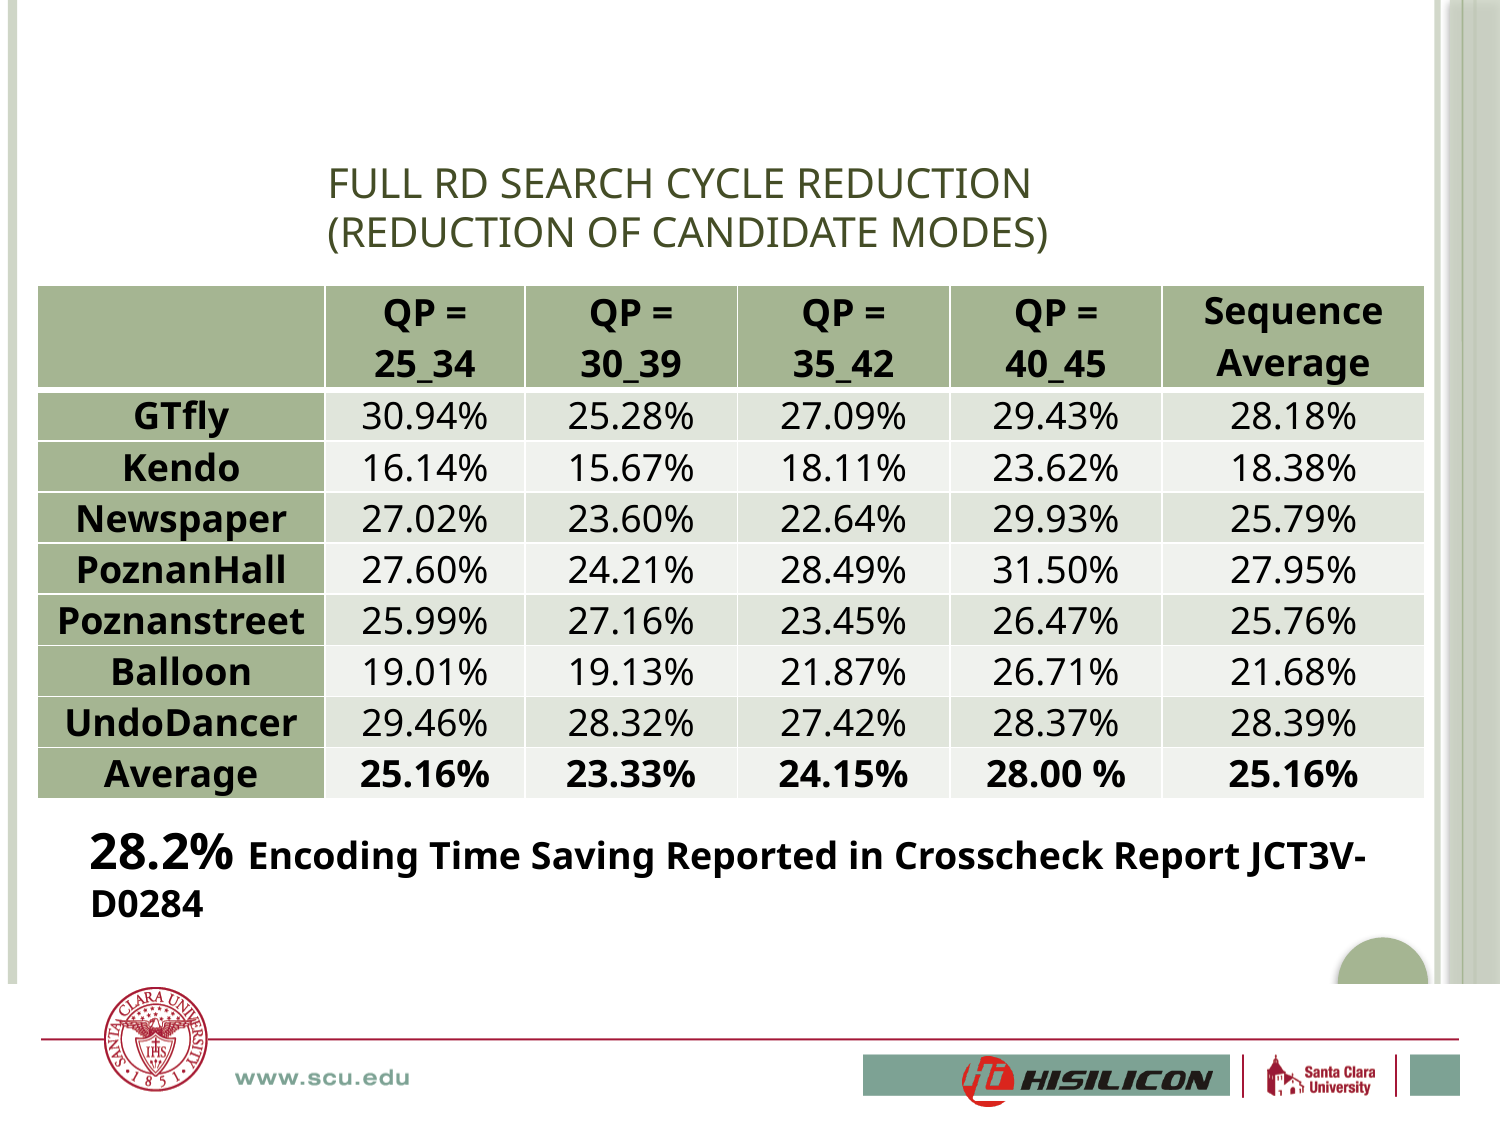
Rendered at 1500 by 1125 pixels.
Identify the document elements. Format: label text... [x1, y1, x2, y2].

table_cell 28.18% [1163, 393, 1424, 440]
table_cell 27.02% [326, 493, 524, 542]
table_cell 25.16% [326, 748, 524, 798]
table_cell 28.00 % [951, 748, 1161, 798]
table_cell Poznanstreet [38, 595, 324, 645]
table_cell 27.09% [738, 393, 949, 440]
table_cell 28.32% [526, 697, 737, 747]
table_cell 16.14% [326, 442, 524, 491]
table_cell 18.11% [738, 442, 949, 491]
table_cell 24.21% [526, 544, 737, 593]
table_cell 30.94% [326, 393, 524, 440]
table_header [38, 286, 324, 387]
table_cell 19.13% [526, 646, 737, 696]
table_header QP = 35_42 [738, 286, 949, 387]
table_cell 27.95% [1163, 544, 1424, 593]
table_cell 25.76% [1163, 595, 1424, 645]
table_header QP = 25_34 [326, 286, 524, 387]
table_cell 25.99% [326, 595, 524, 645]
table_cell 18.38% [1163, 442, 1424, 491]
table_header Sequence Average [1163, 286, 1424, 387]
table_cell 27.42% [738, 697, 949, 747]
table_cell 24.15% [738, 748, 949, 798]
table_cell 23.60% [526, 493, 737, 542]
table_cell 29.43% [951, 393, 1161, 440]
picture [0, 984, 1500, 1125]
table_cell Balloon [38, 646, 324, 696]
table_cell 26.71% [951, 646, 1161, 696]
table_cell 19.01% [326, 646, 524, 696]
table_cell 25.28% [526, 393, 737, 440]
table_cell 21.87% [738, 646, 949, 696]
text_box 28.2% Encoding Time Saving Reported in Crosscheck Report JCT3V-D0284 [74, 812, 1390, 933]
table_cell 21.68% [1163, 646, 1424, 696]
table_cell 23.45% [738, 595, 949, 645]
table_cell 27.60% [326, 544, 524, 593]
table_cell PoznanHall [38, 544, 324, 593]
table_cell UndoDancer [38, 697, 324, 747]
table_cell 22.64% [738, 493, 949, 542]
table_cell 15.67% [526, 442, 737, 491]
table_cell 23.33% [526, 748, 737, 798]
table_cell Average [38, 748, 324, 798]
table_cell GTfly [38, 393, 324, 440]
table_cell Kendo [38, 442, 324, 491]
table_cell 28.49% [738, 544, 949, 593]
table_header QP = 30_39 [526, 286, 737, 387]
table_cell 27.16% [526, 595, 737, 645]
table_cell 25.16% [1163, 748, 1424, 798]
table_cell 29.46% [326, 697, 524, 747]
table_cell 28.39% [1163, 697, 1424, 747]
table_cell 28.37% [951, 697, 1161, 747]
table_cell 26.47% [951, 595, 1161, 645]
title Full RD Search Cycle Reduction (Reduction of Candidate Modes) [312, 147, 1150, 264]
table_cell 31.50% [951, 544, 1161, 593]
table_cell 29.93% [951, 493, 1161, 542]
table_cell Newspaper [38, 493, 324, 542]
table_cell 25.79% [1163, 493, 1424, 542]
table_cell 23.62% [951, 442, 1161, 491]
table_header QP = 40_45 [951, 286, 1161, 387]
